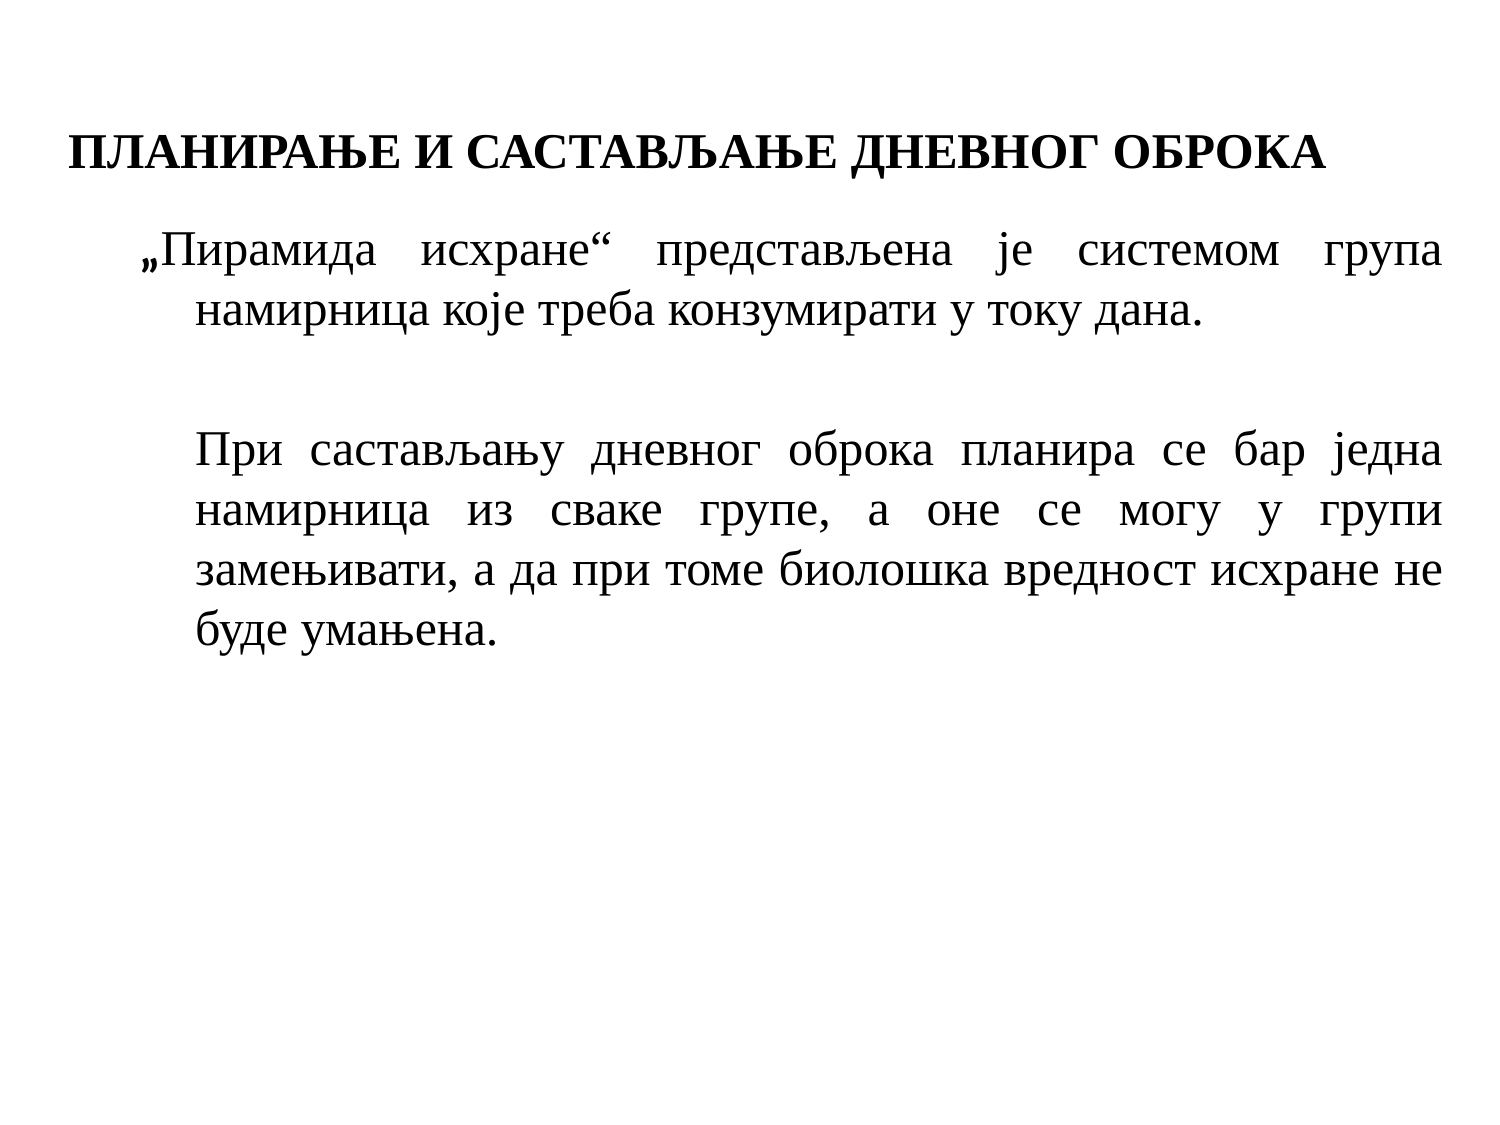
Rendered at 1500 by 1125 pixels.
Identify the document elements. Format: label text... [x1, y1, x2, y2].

list „Пирамида исхране“ представљена је системом група намирница које треба конзумирати у току дана. При састављању дневног оброка планира се бар једна намирница из сваке групе, а оне се могу у групи замењивати, а да при томе биолошка вредност исхране не буде умањена. [123, 208, 1459, 988]
title ПЛАНИРАЊЕ И САСТАВЉАЊЕ ДНЕВНОГ ОБРОКА [53, 90, 1370, 187]
